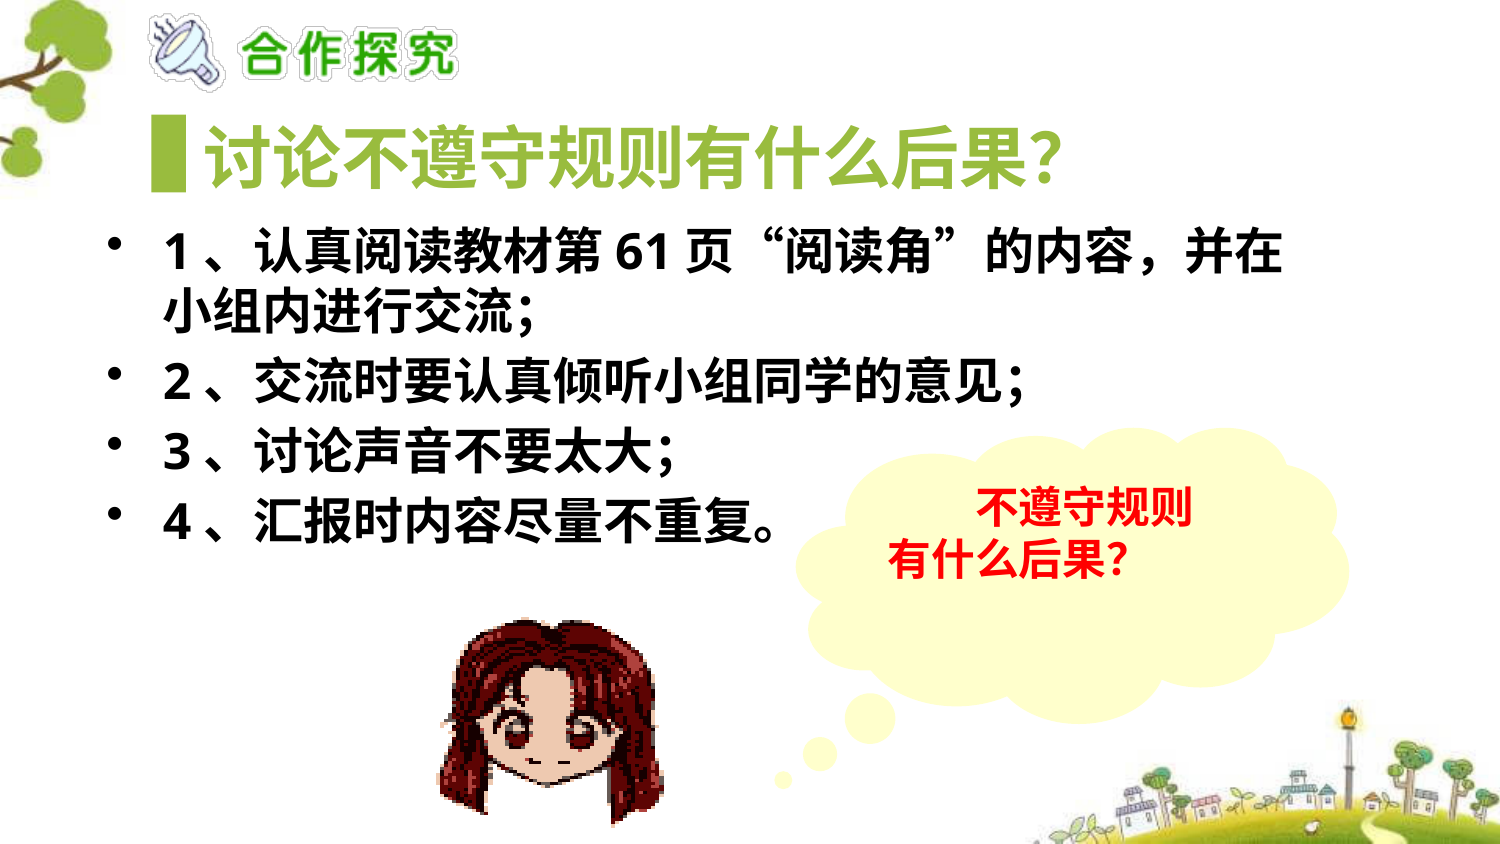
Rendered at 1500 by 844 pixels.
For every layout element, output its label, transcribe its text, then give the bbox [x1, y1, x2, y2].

text_box 1、认真阅读教材第61页“阅读角”的内容，并在小组内进行交流； 2、交流时要认真倾听小组同学的意见； 3、讨论声音不要太大； 4、汇报时内容尽量不重复。 [95, 213, 1319, 692]
picture [0, 0, 1500, 844]
text_box [150, 114, 187, 193]
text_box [436, 427, 1349, 828]
text_box 讨论不遵守规则有什么后果？ [200, 114, 1101, 198]
